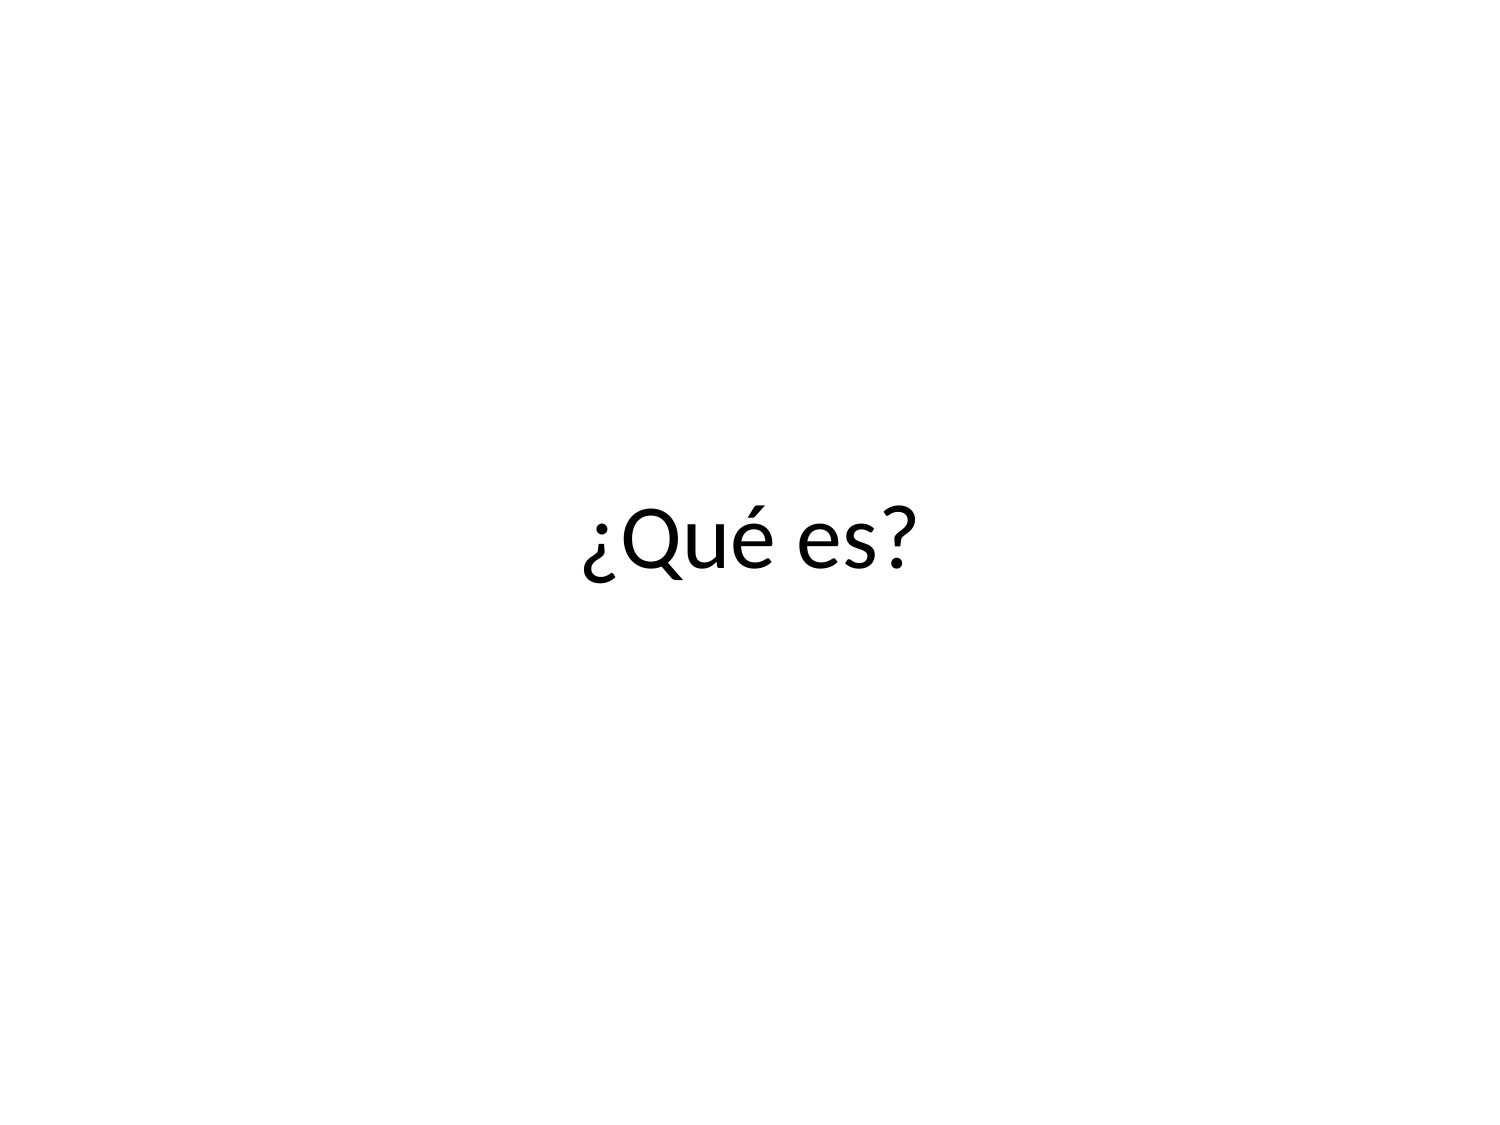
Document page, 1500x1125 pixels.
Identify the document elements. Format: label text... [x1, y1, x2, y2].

title ¿Qué es? [75, 45, 1425, 1019]
